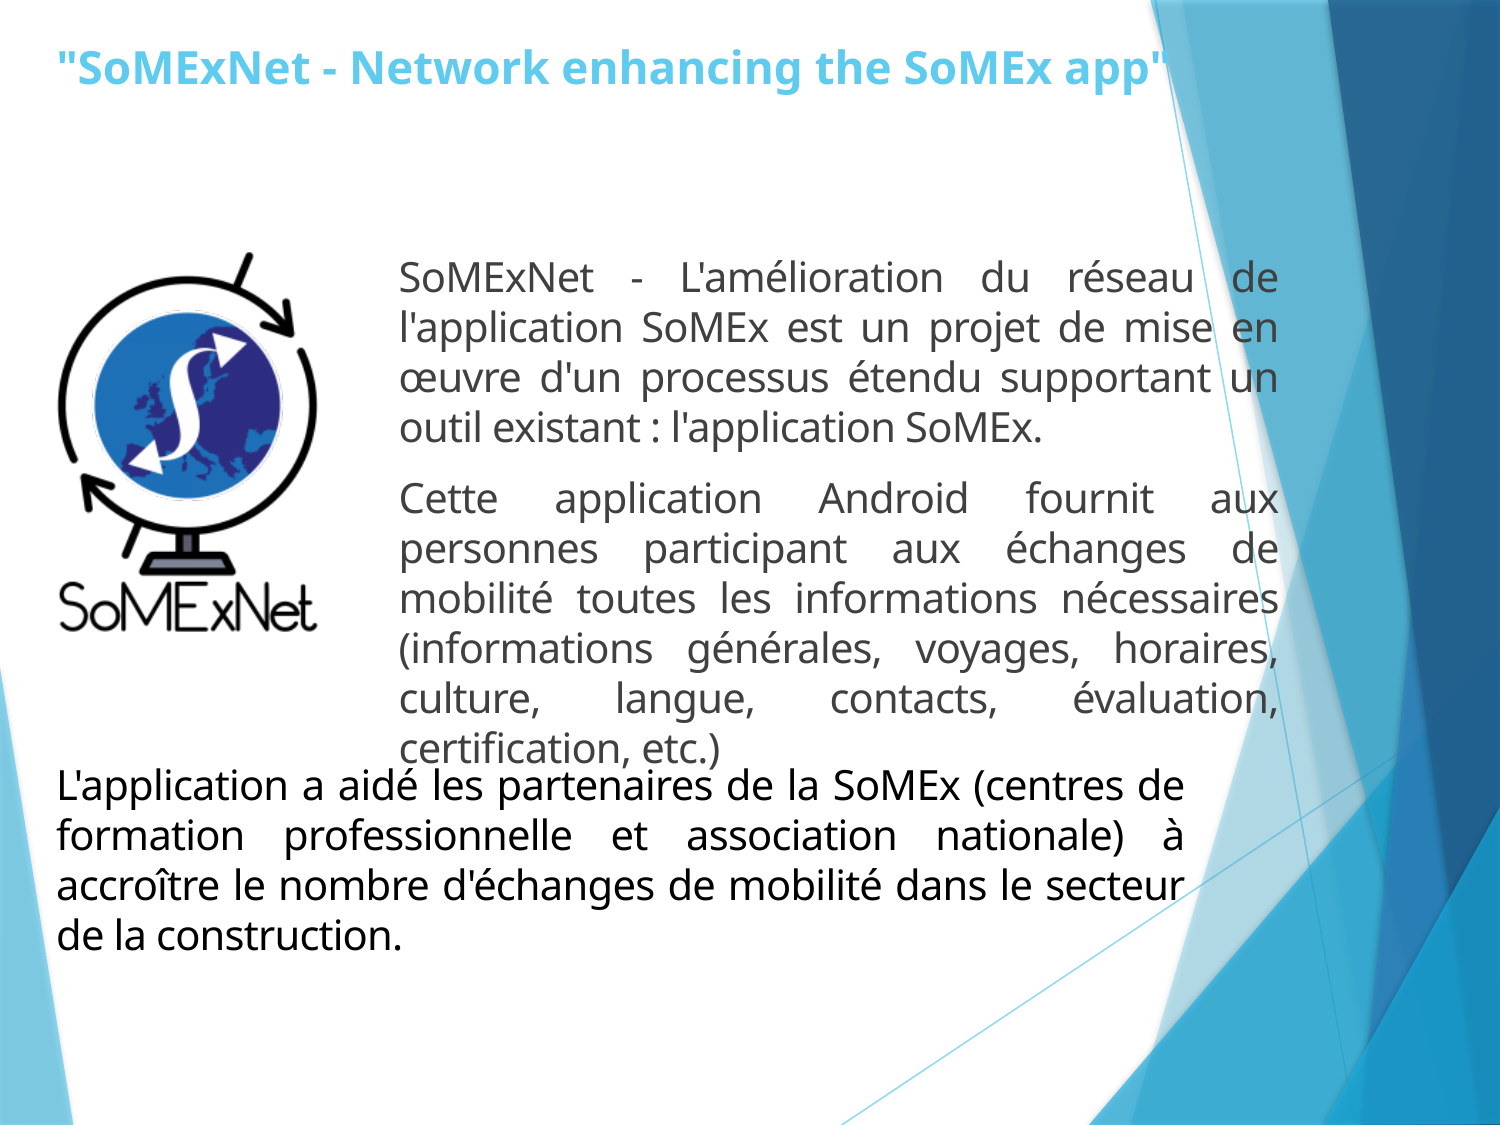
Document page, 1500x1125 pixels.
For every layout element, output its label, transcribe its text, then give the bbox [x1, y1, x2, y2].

text_box L'application a aidé les partenaires de la SoMEx (centres de formation professionnelle et association nationale) à accroître le nombre d'échanges de mobilité dans le secteur de la construction. [41, 751, 1199, 967]
list SoMExNet - L'amélioration du réseau de l'application SoMEx est un projet de mise en œuvre d'un processus étendu supportant un outil existant : l'application SoMEx. Cette application Android fournit aux personnes participant aux échanges de mobilité toutes les informations nécessaires (informations générales, voyages, horaires, culture, langue, contacts, évaluation, certification, etc.) [383, 243, 1294, 1083]
title "SoMExNet - Network enhancing the SoMEx app" [41, 30, 1415, 114]
picture [40, 231, 342, 660]
